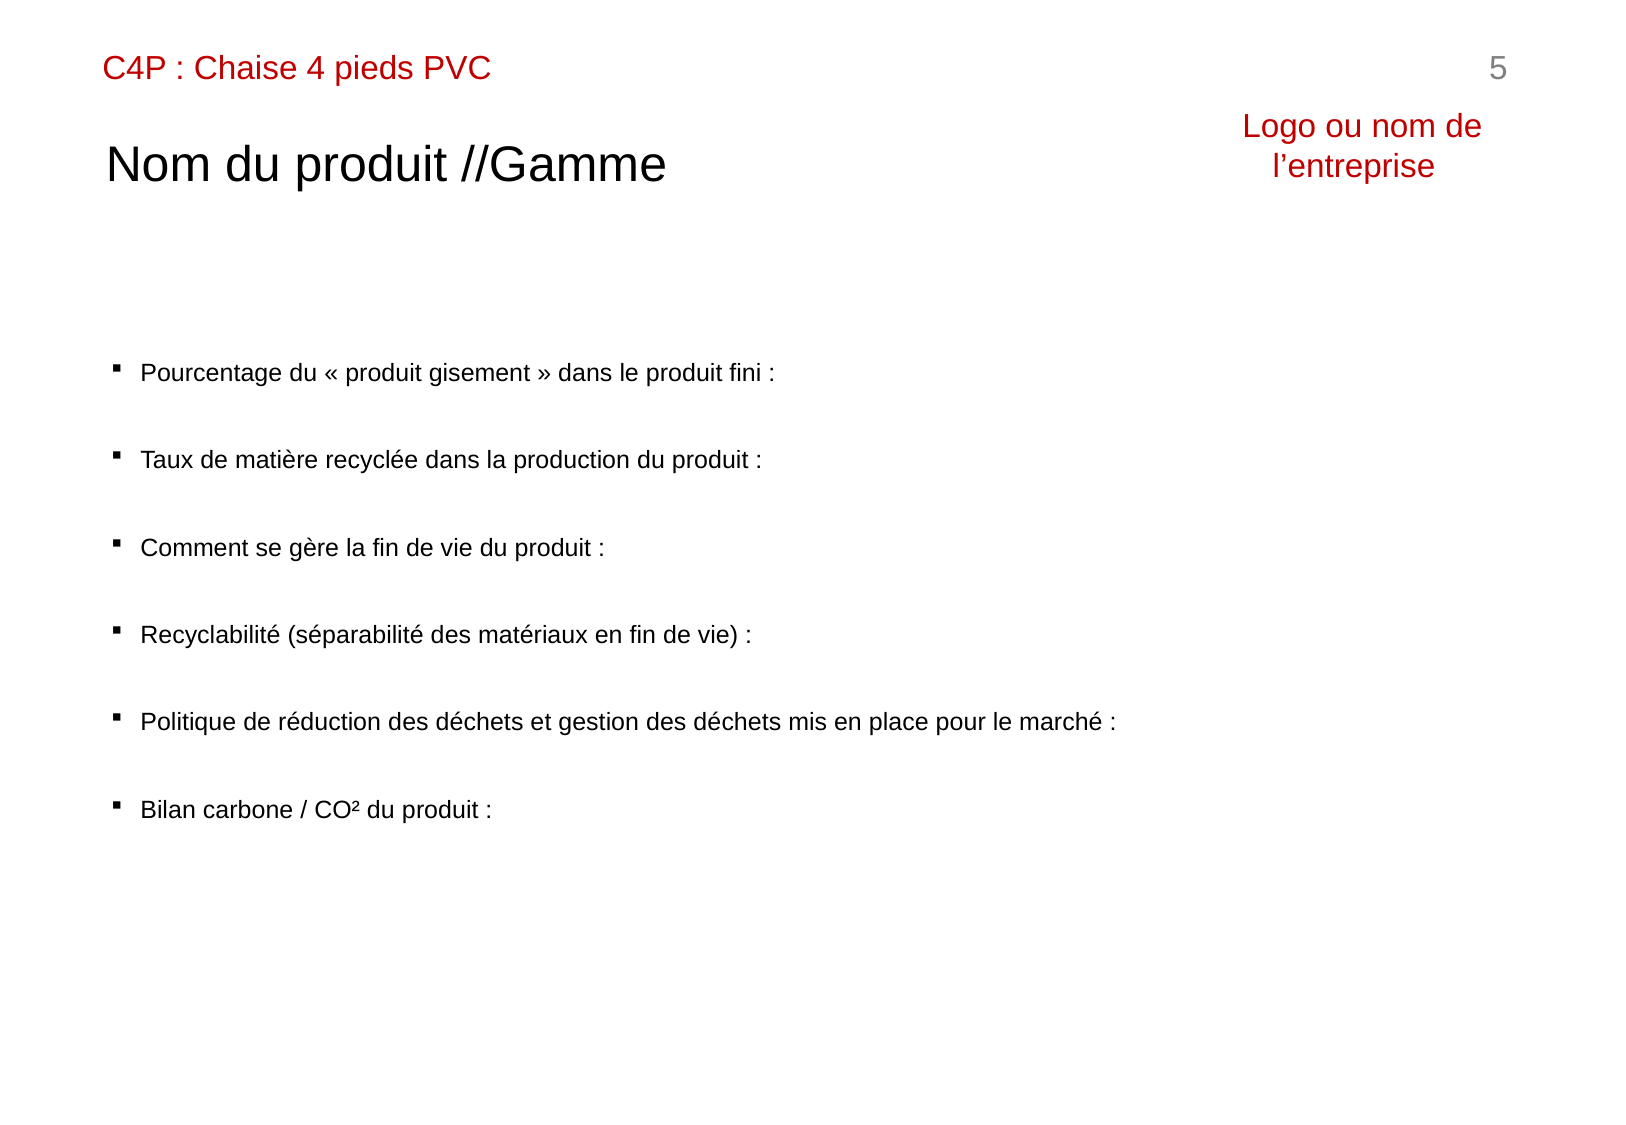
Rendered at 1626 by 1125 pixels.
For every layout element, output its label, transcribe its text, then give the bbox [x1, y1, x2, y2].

slide_number 5 [1426, 19, 1523, 91]
list Nom du produit //Gamme [91, 109, 1523, 215]
text_box Logo ou nom de l’entreprise [1141, 91, 1567, 197]
text_box Pourcentage du « produit gisement » dans le produit fini : Taux de matière recyclée dans la production du produit : Comment se gère la fin de vie du produit : Recyclabilité (séparabilité des matériaux en fin de vie) : Politique de réduction des déchets et gestion des déchets mis en place pour le marché : Bilan carbone / CO² du produit : [81, 304, 1333, 1067]
title C4P : Chaise 4 pieds PVC [102, 19, 1426, 109]
